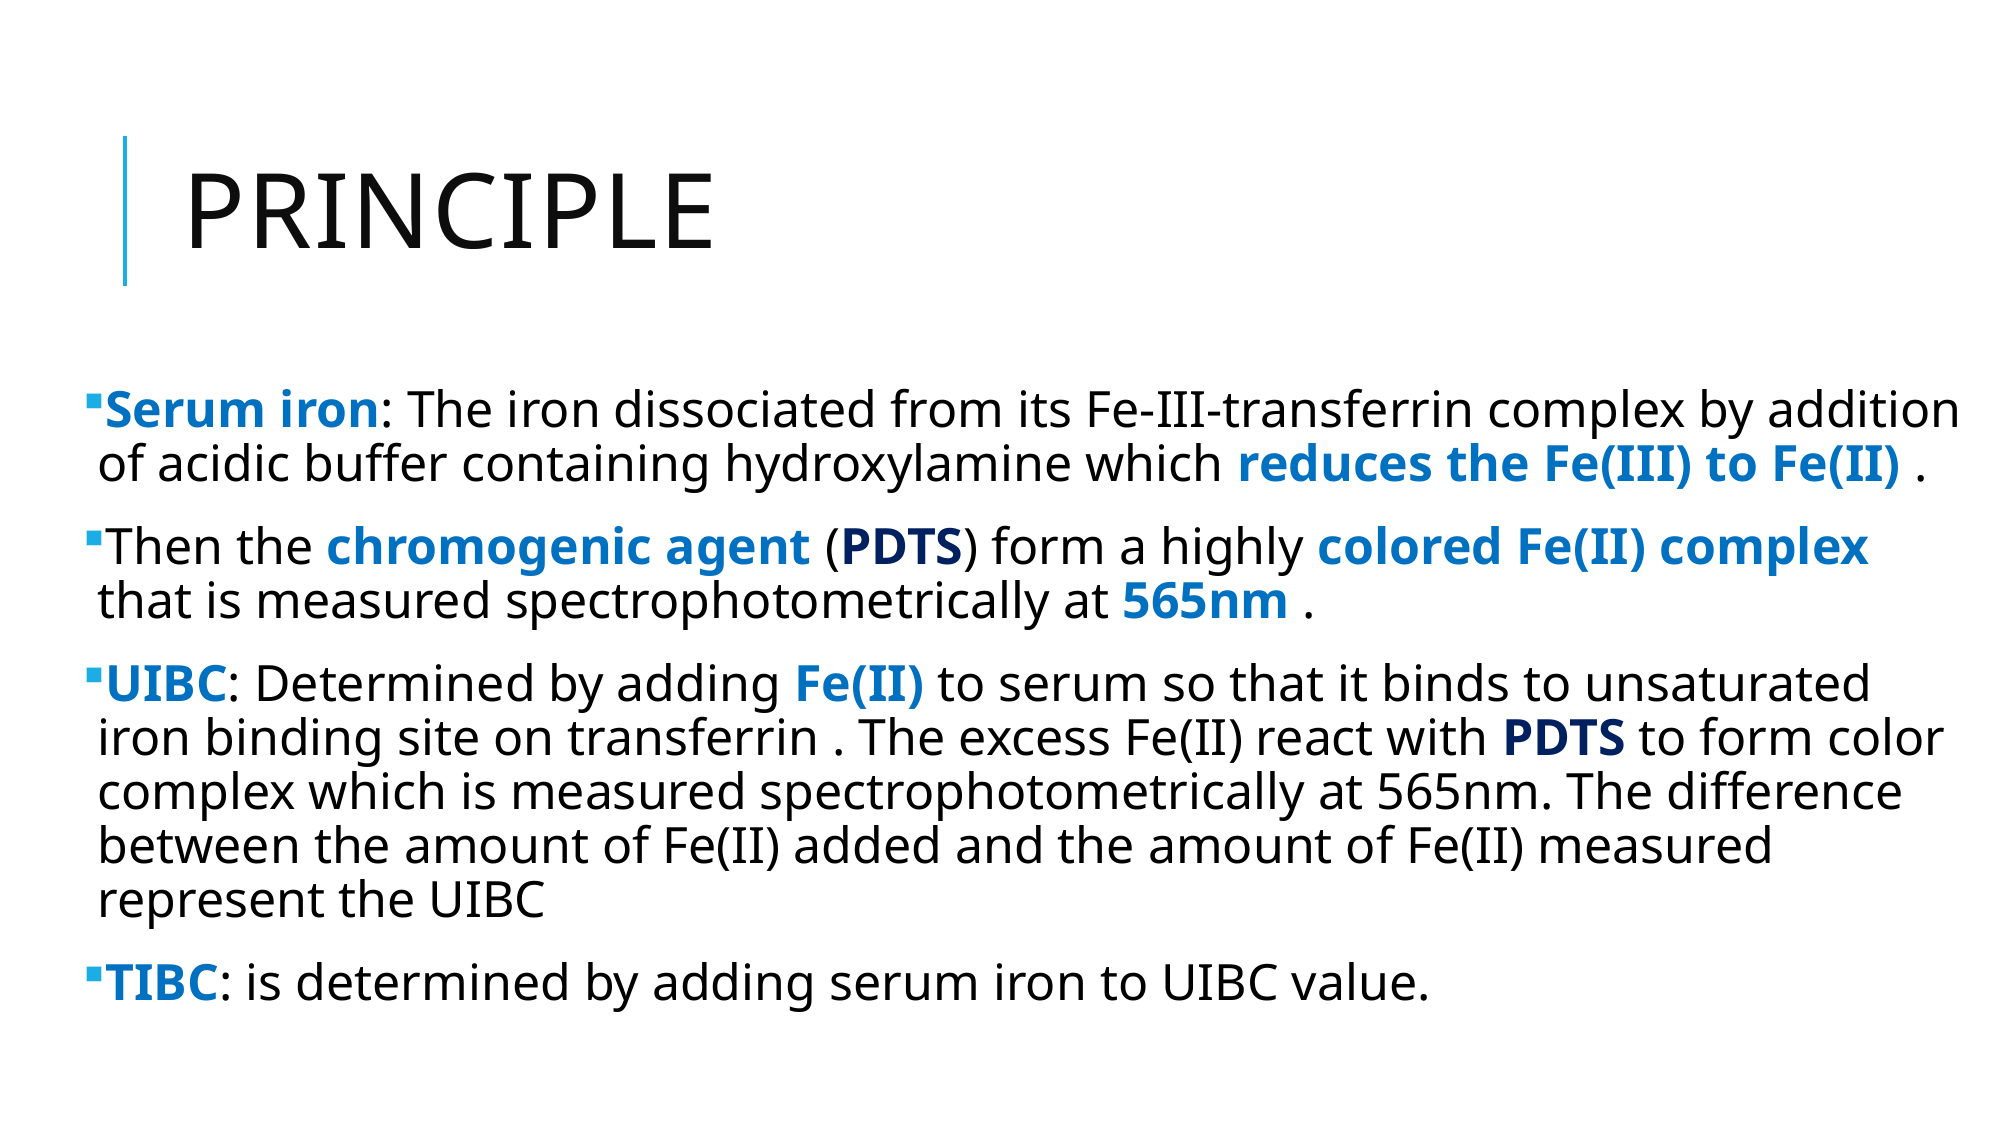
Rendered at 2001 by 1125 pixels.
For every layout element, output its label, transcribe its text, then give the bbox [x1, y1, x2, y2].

list Serum iron: The iron dissociated from its Fe-III-transferrin complex by addition of acidic buffer containing hydroxylamine which reduces the Fe(III) to Fe(II) . Then the chromogenic agent (PDTS) form a highly colored Fe(II) complex that is measured spectrophotometrically at 565nm . UIBC: Determined by adding Fe(II) to serum so that it binds to unsaturated iron binding site on transferrin . The excess Fe(II) react with PDTS to form color complex which is measured spectrophotometrically at 565nm. The difference between the amount of Fe(II) added and the amount of Fe(II) measured represent the UIBC TIBC: is determined by adding serum iron to UIBC value. [75, 376, 1975, 1019]
title principle [168, 96, 1763, 342]
